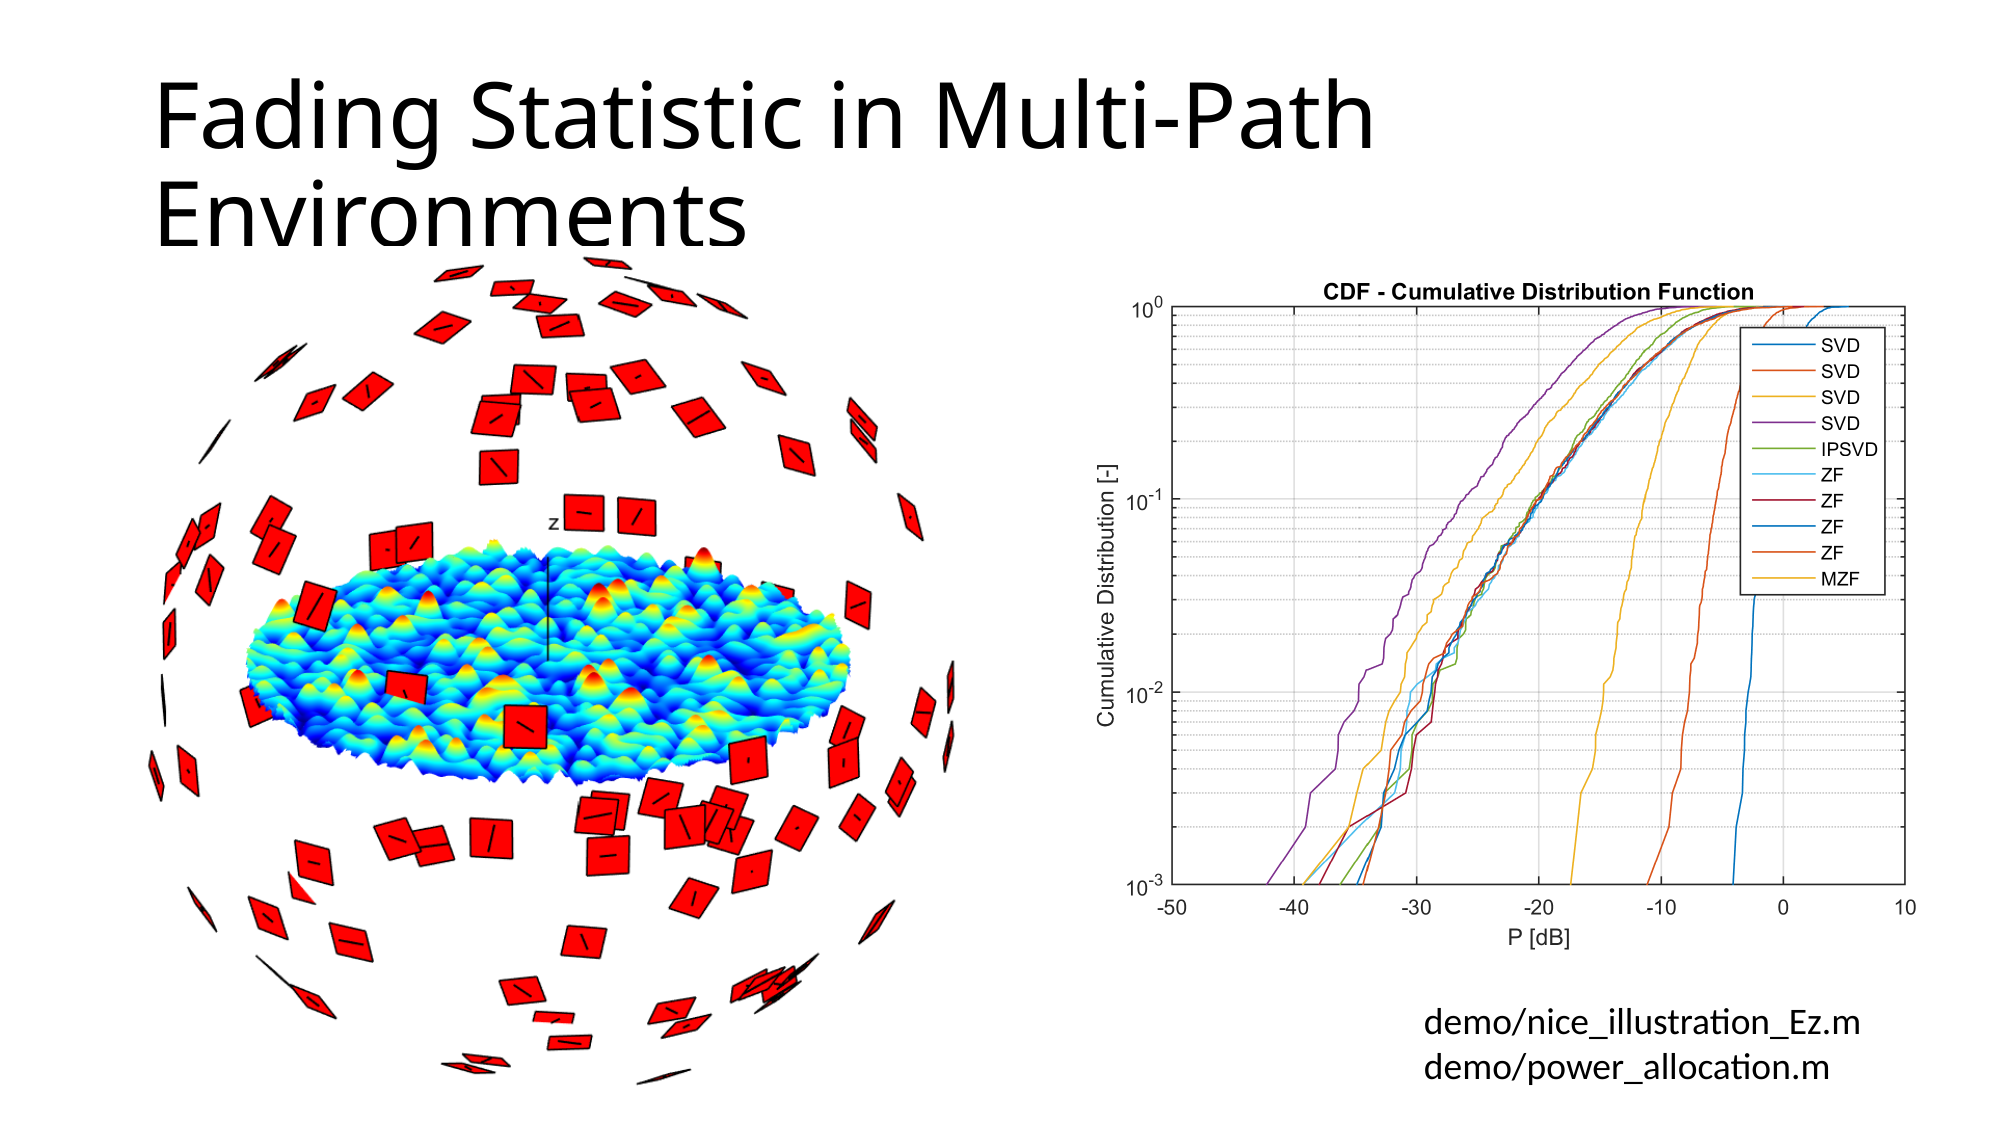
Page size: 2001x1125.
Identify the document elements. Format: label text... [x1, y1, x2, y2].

title Fading Statistic in Multi-Path Environments [137, 59, 1863, 278]
text_box demo/nice_illustration_Ez.m demo/power_allocation.m [1409, 989, 1921, 1095]
picture [1091, 277, 1921, 955]
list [137, 246, 965, 1096]
